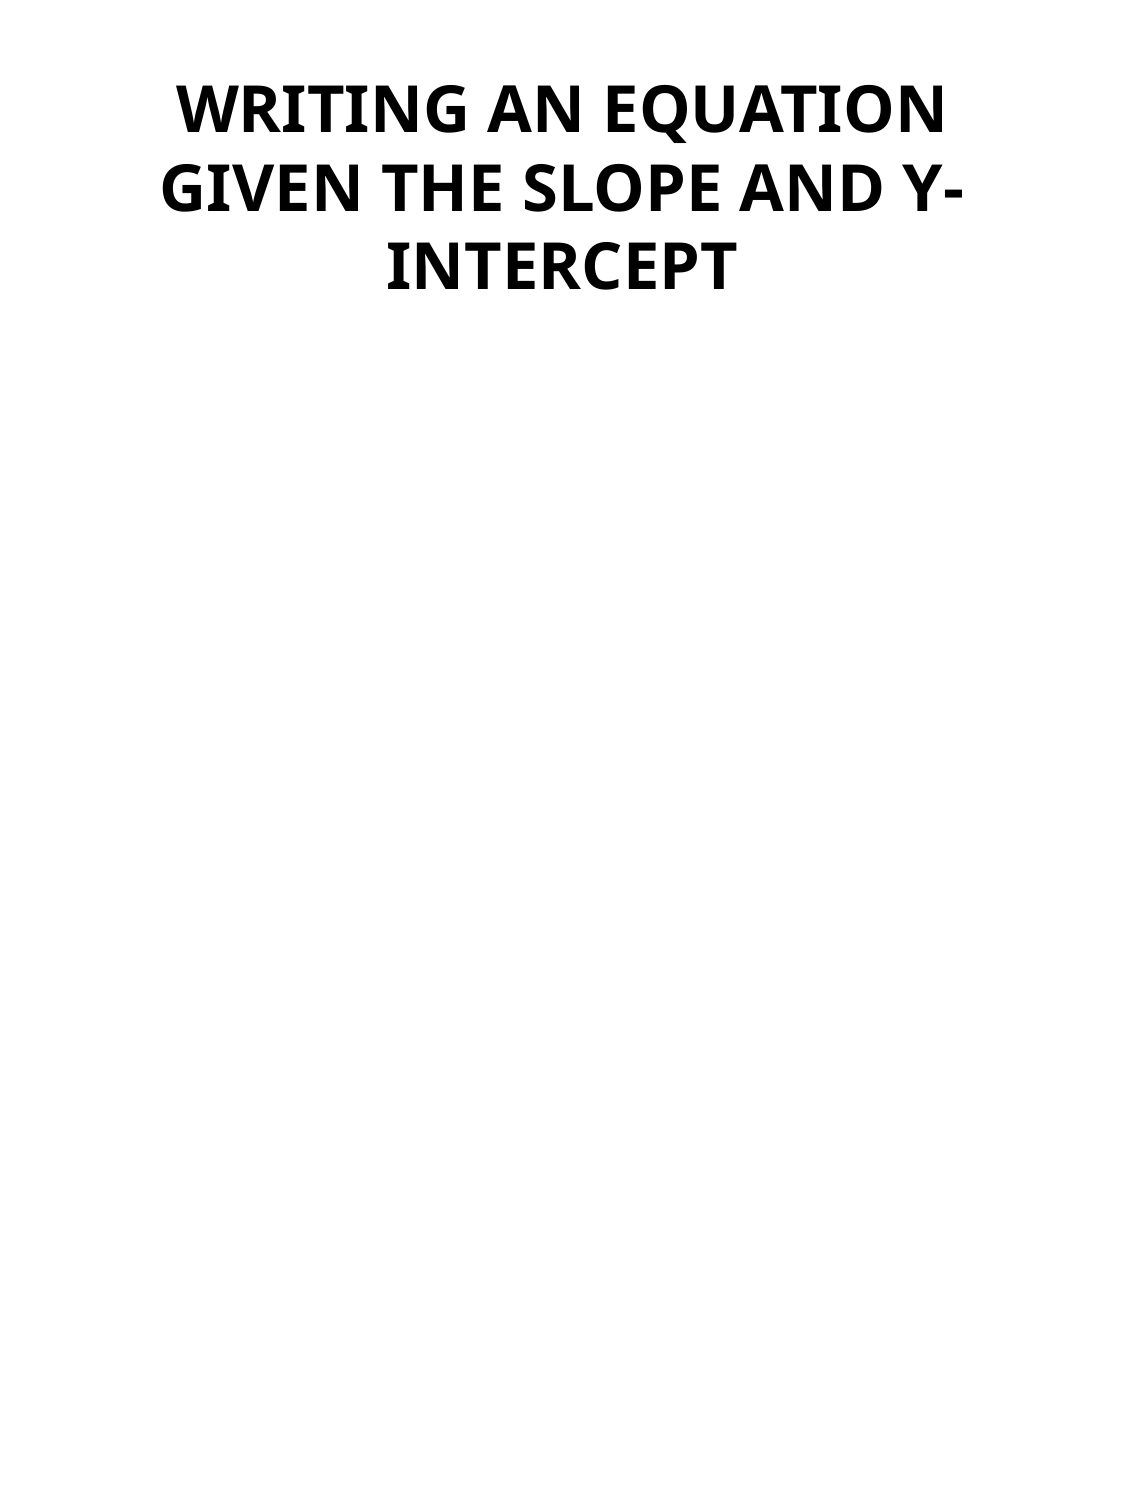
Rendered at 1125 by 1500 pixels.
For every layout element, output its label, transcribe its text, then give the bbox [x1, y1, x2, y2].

title WRITING AN EQUATION GIVEN THE SLOPE AND Y-INTERCEPT [56, 60, 1069, 310]
